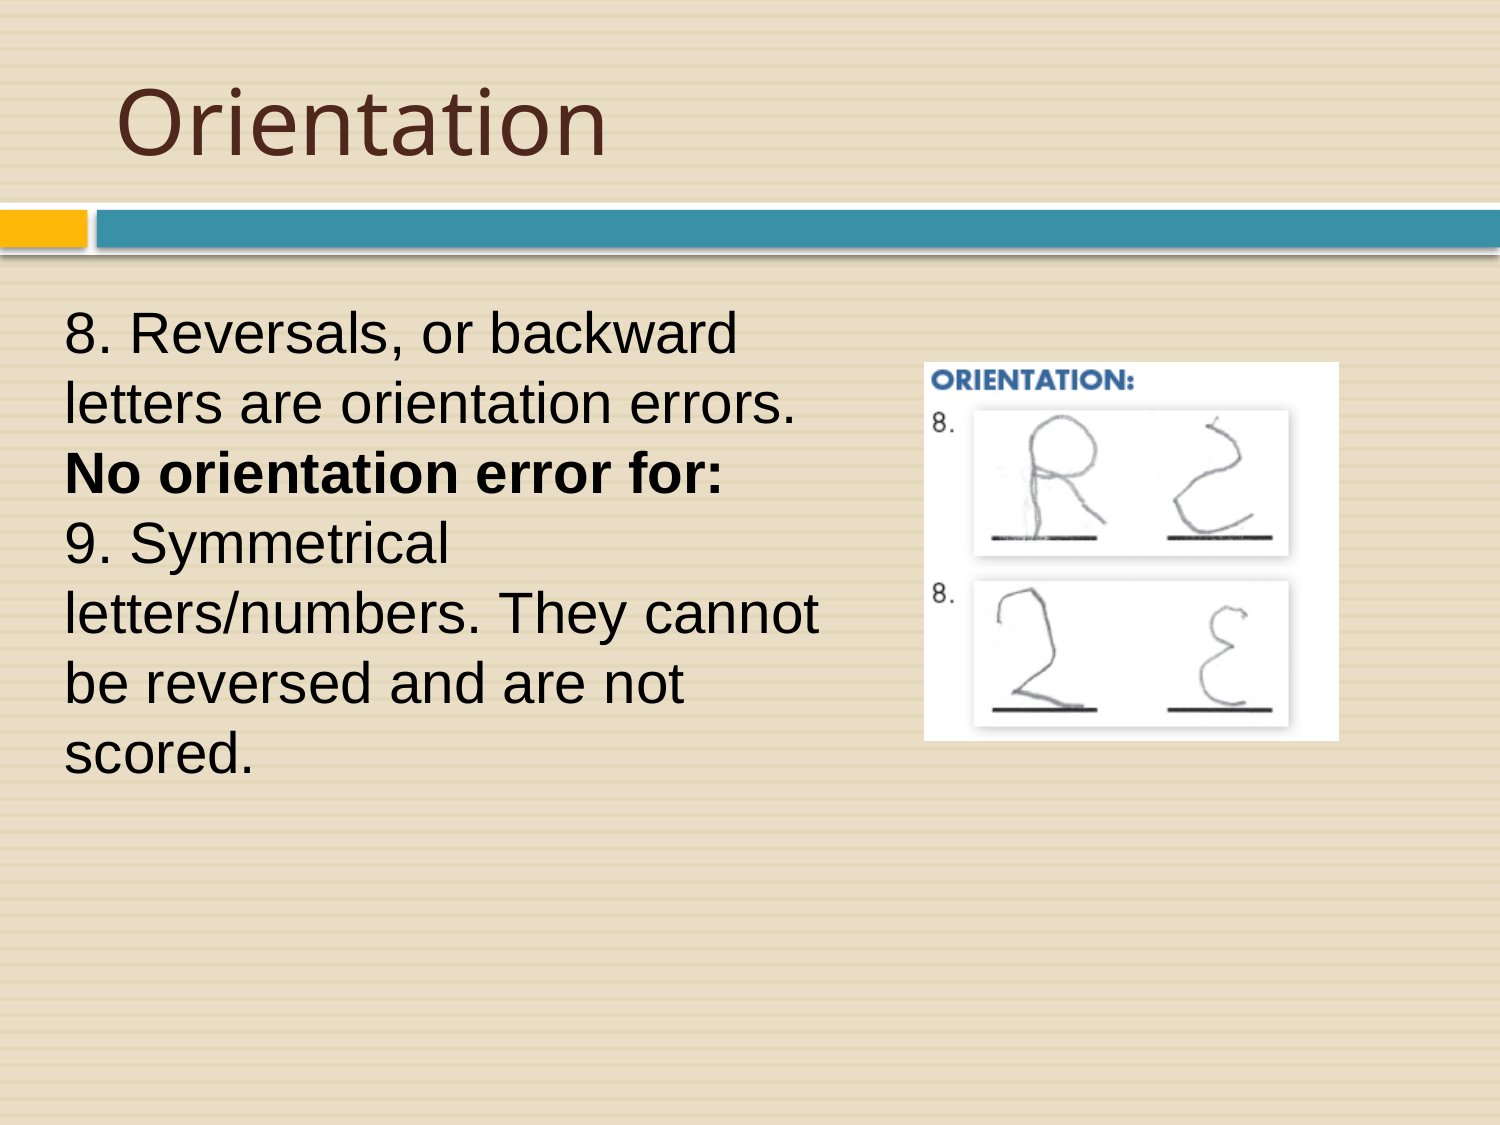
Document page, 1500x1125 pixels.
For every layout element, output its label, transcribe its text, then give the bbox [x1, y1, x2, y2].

text_box 8. Reversals, or backward letters are orientation errors. No orientation error for: 9. Symmetrical letters/numbers. They cannot be reversed and are not scored. [49, 287, 888, 793]
picture [924, 362, 1340, 741]
title Orientation [99, 37, 1438, 201]
